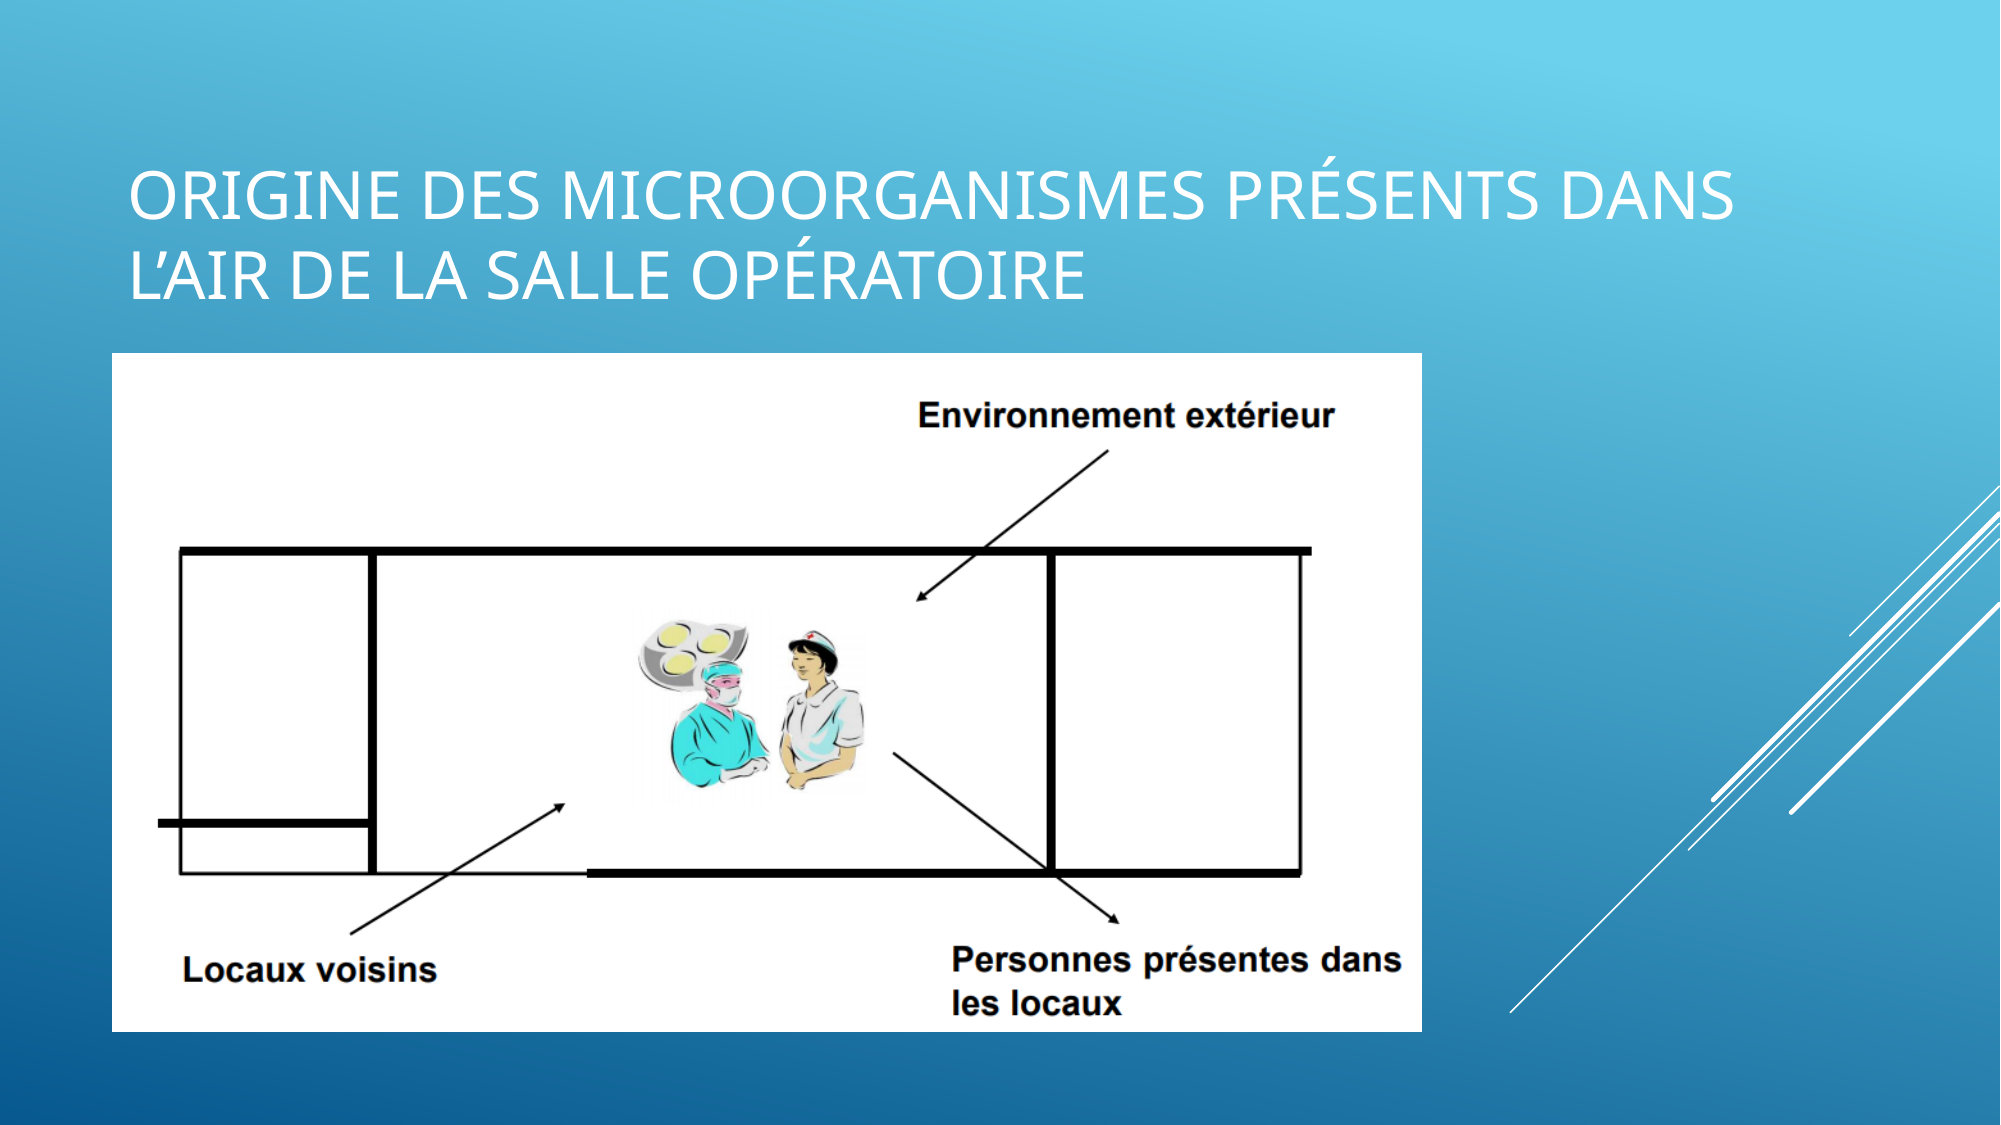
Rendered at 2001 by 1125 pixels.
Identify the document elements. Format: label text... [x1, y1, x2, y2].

title Origine des microorganismes présents dans l’air de la salle opératoire [112, 112, 1763, 354]
picture [111, 353, 1422, 1032]
